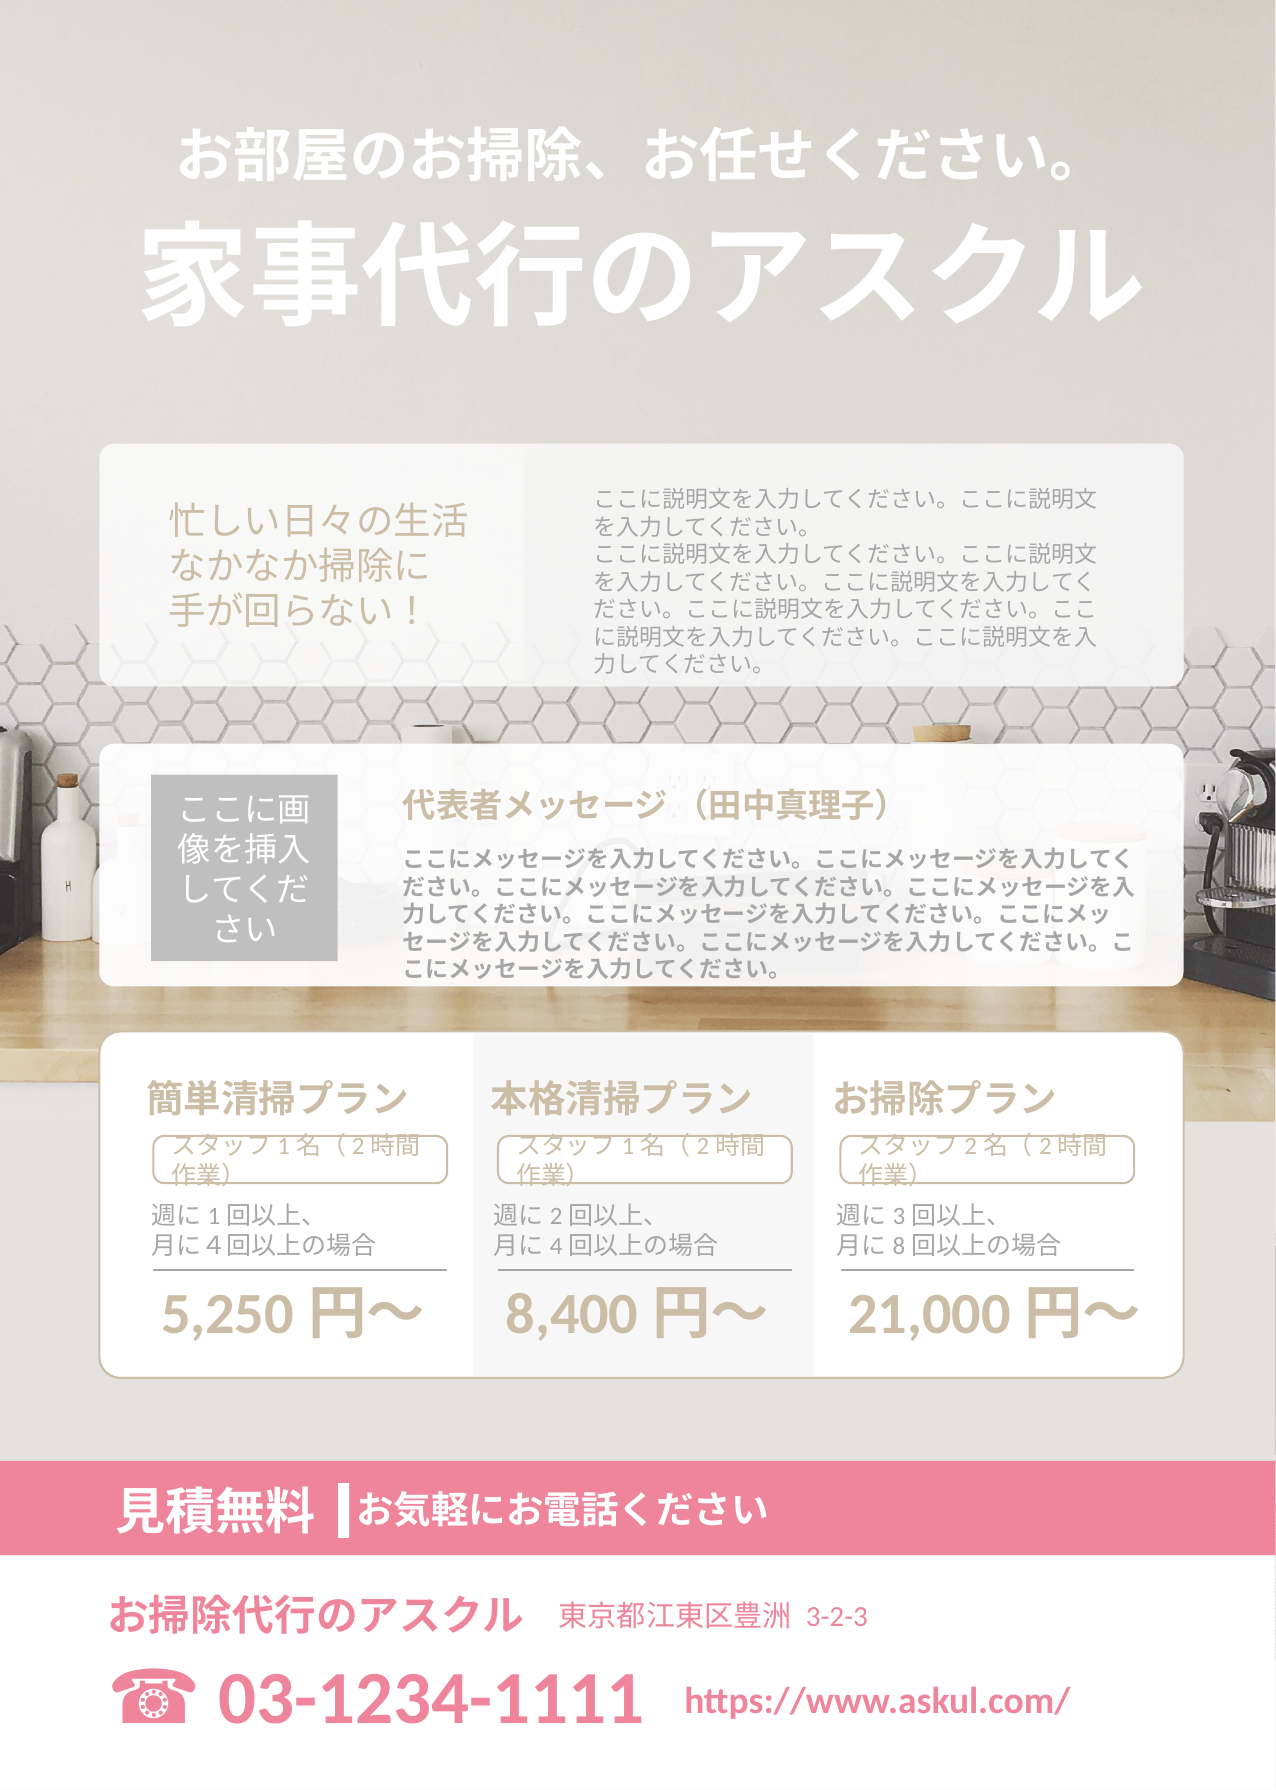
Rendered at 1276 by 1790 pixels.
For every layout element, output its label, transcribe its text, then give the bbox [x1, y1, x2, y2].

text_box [138, 1067, 448, 1354]
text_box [825, 1067, 1152, 1354]
text_box [0, 1659, 1276, 1790]
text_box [482, 1067, 792, 1354]
text_box ☎ 03-1234-1111 [93, 1659, 660, 1746]
text_box https://www.askul.com/ [669, 1668, 1086, 1729]
picture [0, 0, 1276, 1659]
